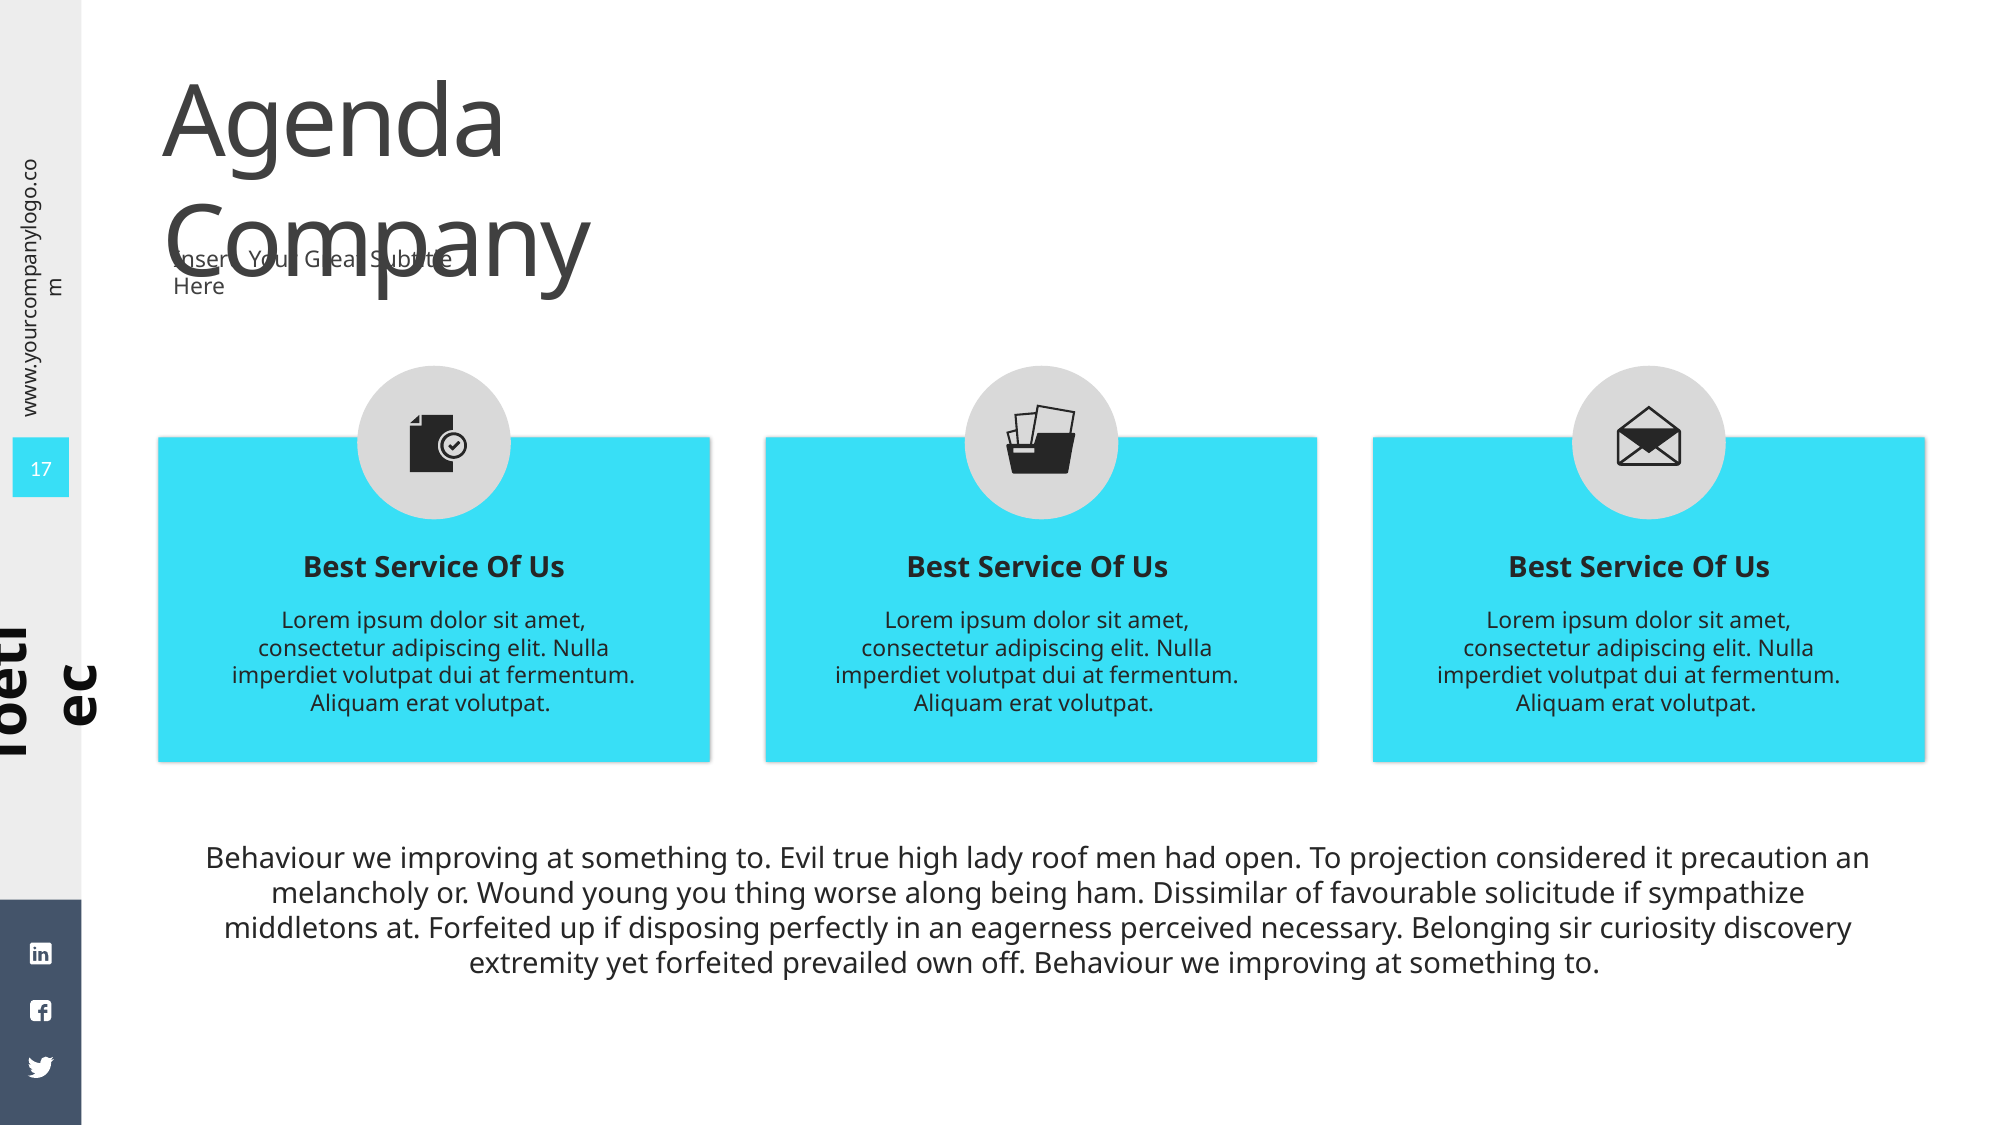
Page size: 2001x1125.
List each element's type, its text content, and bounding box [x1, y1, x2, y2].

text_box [409, 414, 467, 473]
text_box [157, 436, 711, 763]
text_box [765, 436, 1318, 763]
text_box Lorem ipsum dolor sit amet, consectetur adipiscing elit. Nulla imperdiet volutpat dui at fermentum. Aliquam erat volutpat. [1414, 598, 1865, 724]
text_box [1571, 364, 1727, 521]
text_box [1006, 404, 1076, 474]
text_box Lorem ipsum dolor sit amet, consectetur adipiscing elit. Nulla imperdiet volutpat dui at fermentum. Aliquam erat volutpat. [812, 598, 1263, 724]
text_box [1616, 405, 1682, 466]
text_box [963, 364, 1120, 521]
text_box Insert Your Great Subtitle Here [158, 237, 512, 307]
text_box Lorem ipsum dolor sit amet, consectetur adipiscing elit. Nulla imperdiet volutpat dui at fermentum. Aliquam erat volutpat. [208, 598, 660, 724]
text_box Behaviour we improving at something to. Evil true high lady roof men had open. To projection considered it precaution an melancholy or. Wound young you thing worse along being ham. Dissimilar of favourable solicitude if sympathize middletons at. Forfeited up if disposing perfectly in an eagerness perceived necessary. Belonging sir curiosity discovery extremity yet forfeited prevailed own off. Behaviour we improving at something to. [185, 831, 1892, 987]
text_box Agenda Company [147, 116, 677, 236]
text_box [356, 364, 512, 521]
text_box Best Service Of Us [243, 528, 625, 598]
slide_number 17 [12, 437, 69, 498]
text_box [1372, 436, 1926, 763]
text_box Best Service Of Us [1448, 528, 1830, 598]
text_box Best Service Of Us [846, 528, 1228, 598]
